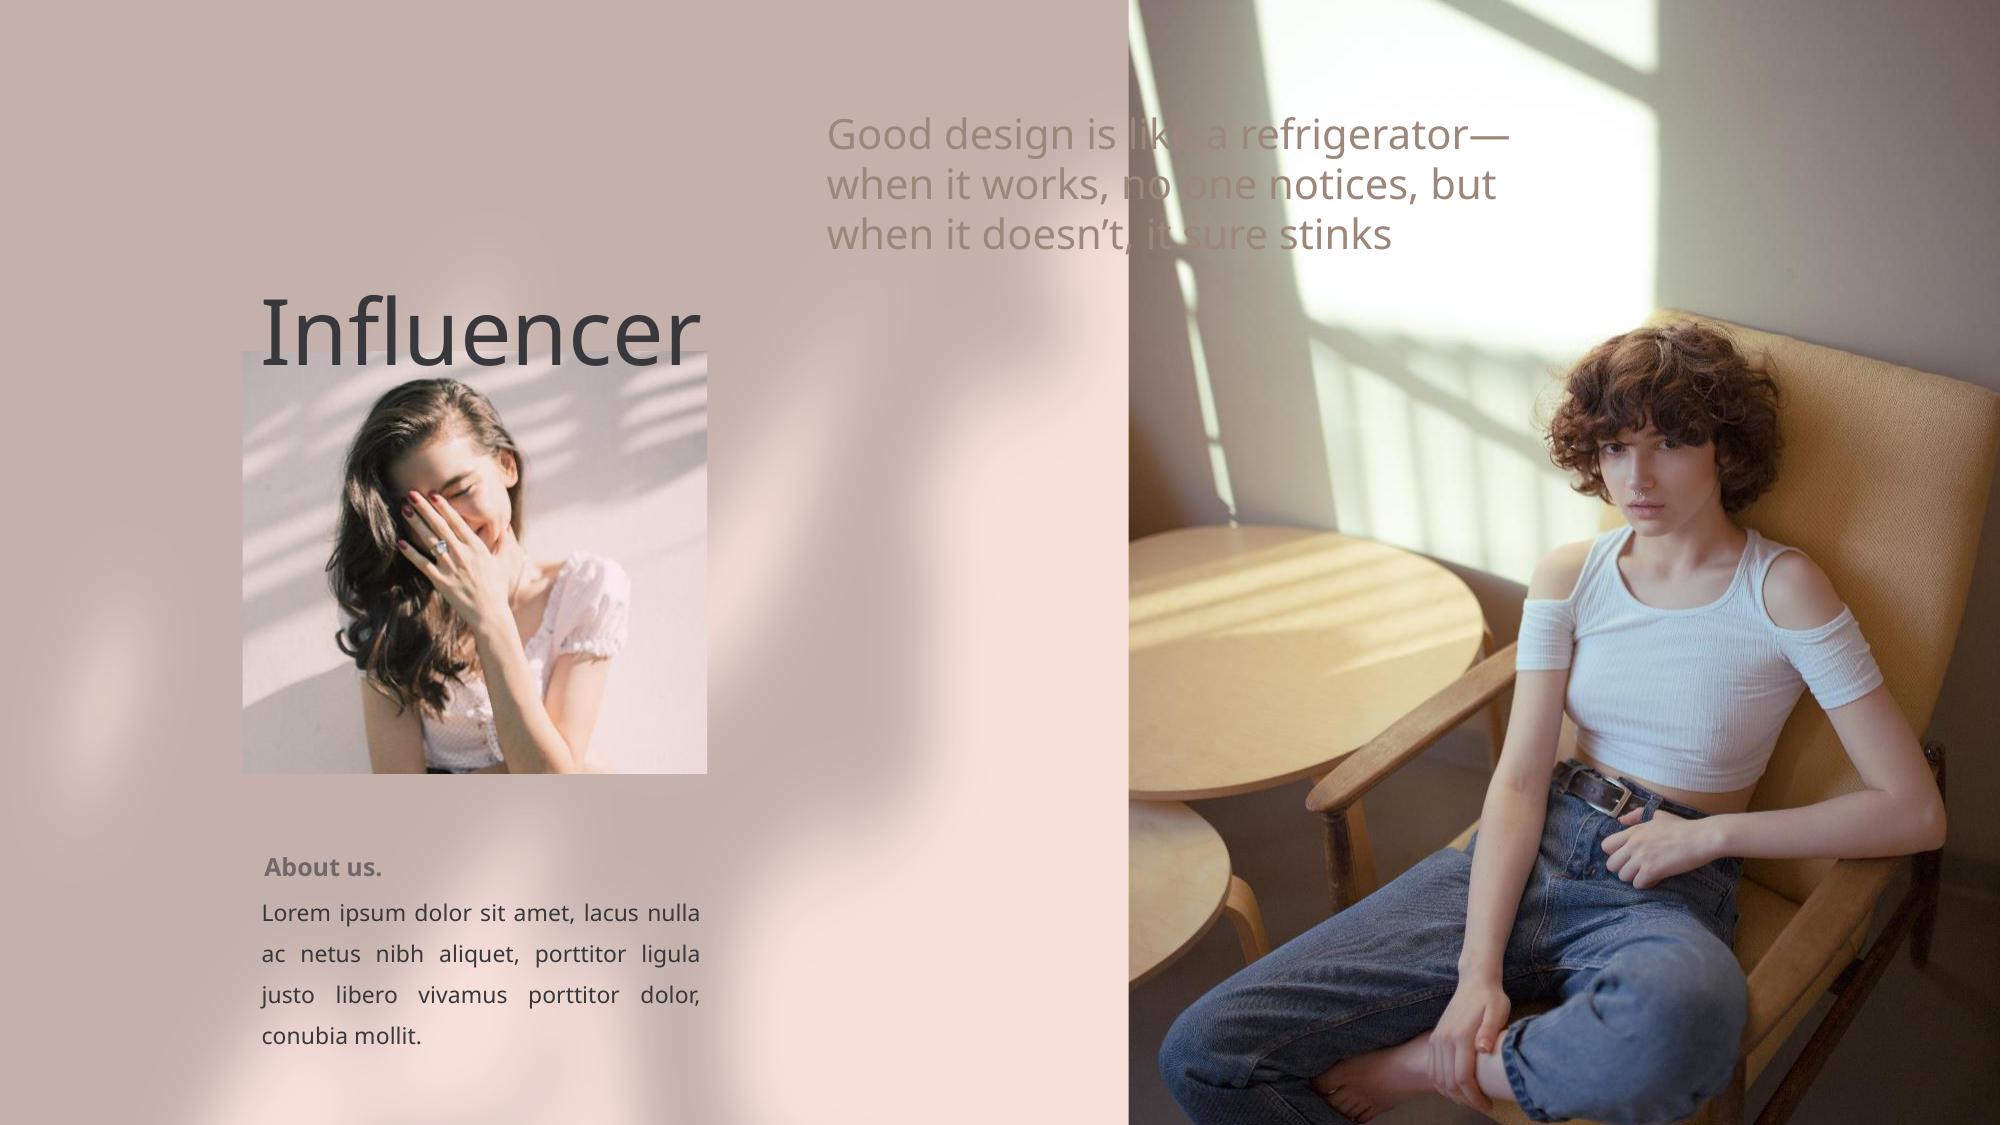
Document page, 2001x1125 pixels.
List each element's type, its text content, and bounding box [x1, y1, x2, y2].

text_box Lorem ipsum dolor sit amet, lacus nulla ac netus nibh aliquet, porttitor ligula justo libero vivamus porttitor dolor, conubia mollit. [246, 877, 716, 1057]
picture [242, 351, 708, 774]
picture [1128, 0, 2000, 1125]
text_box Good design is like a refrigerator—when it works, no one notices, but when it doesn’t, it sure stinks [811, 100, 1128, 265]
text_box Influencer [143, 266, 820, 400]
text_box About us. [264, 836, 728, 882]
